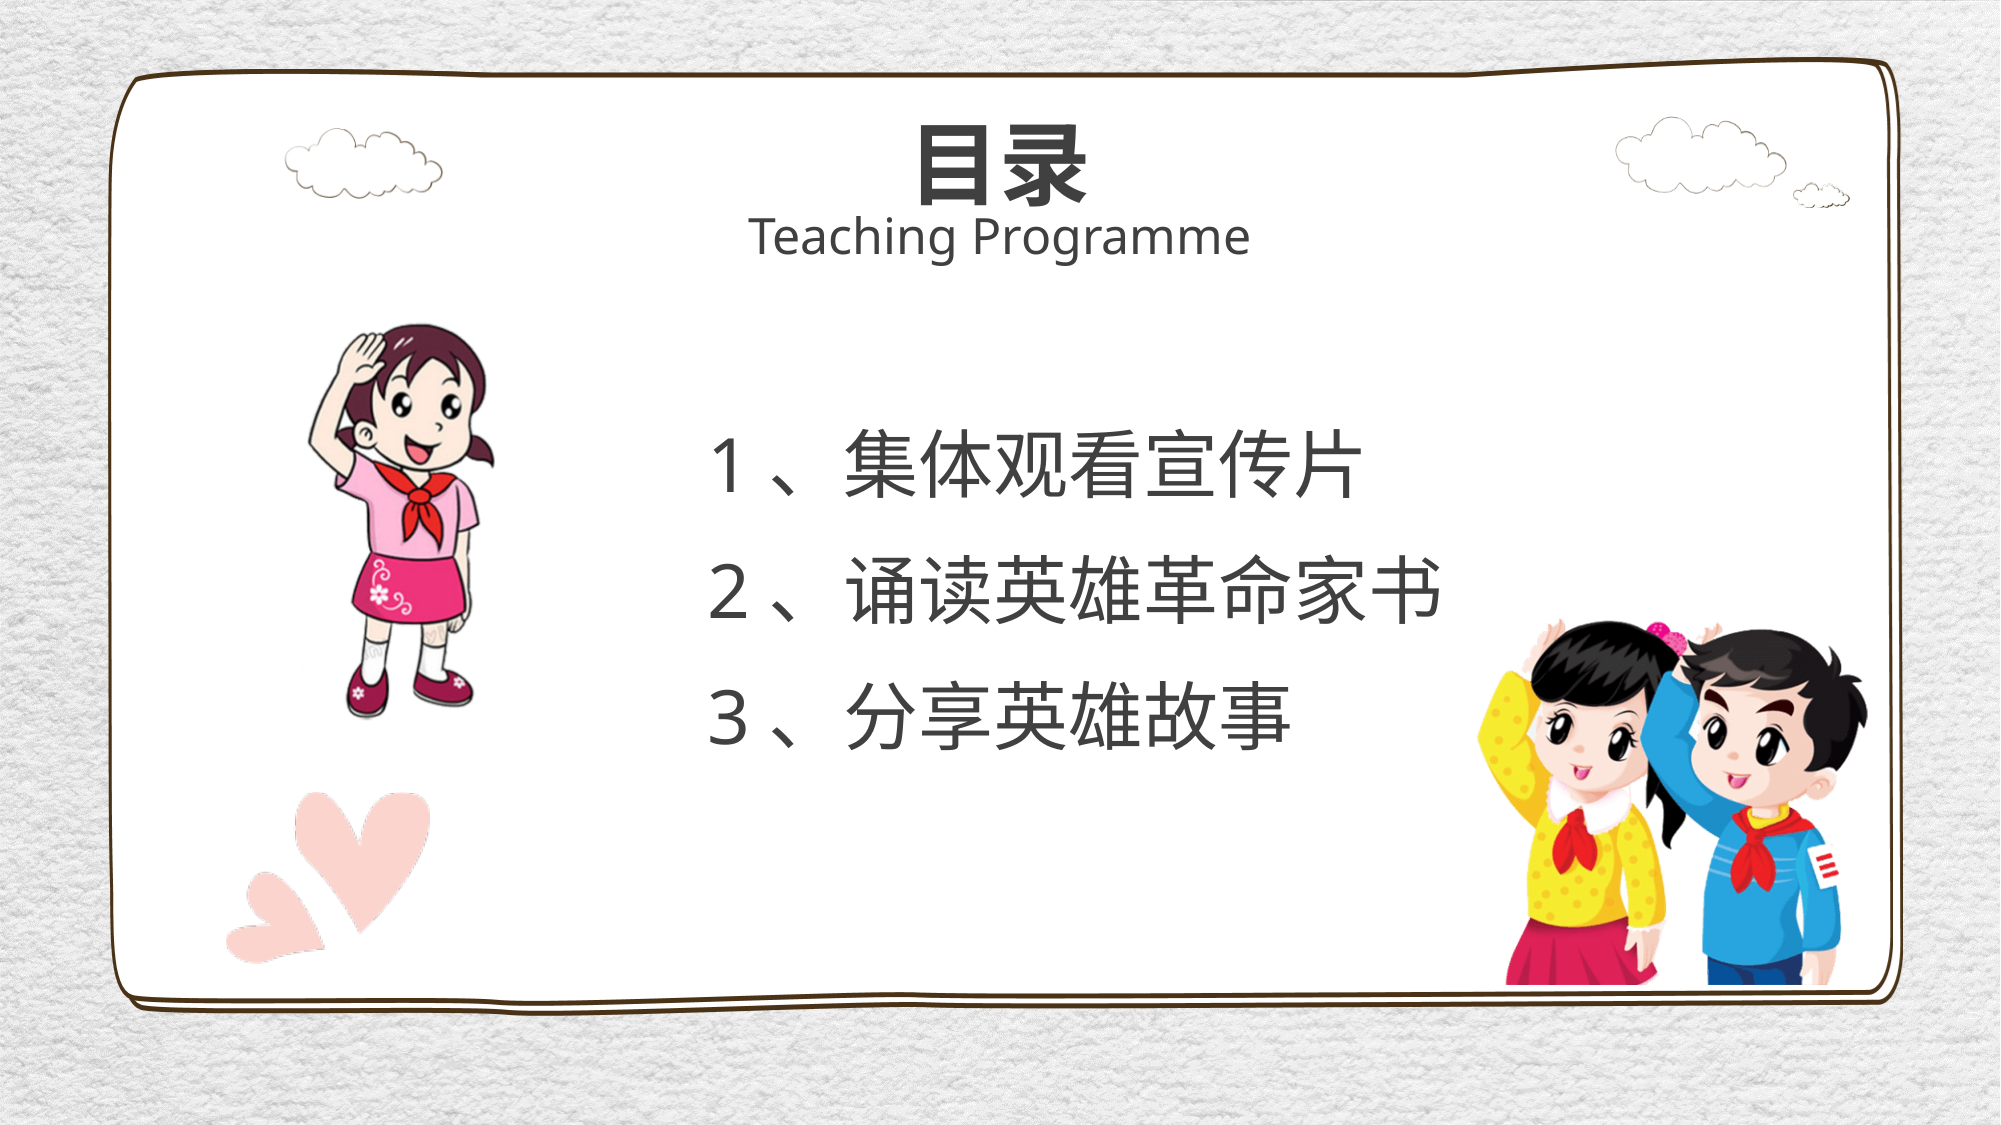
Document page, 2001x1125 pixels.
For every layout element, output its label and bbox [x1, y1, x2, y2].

text_box [107, 56, 1903, 1016]
picture [0, 0, 2001, 1125]
